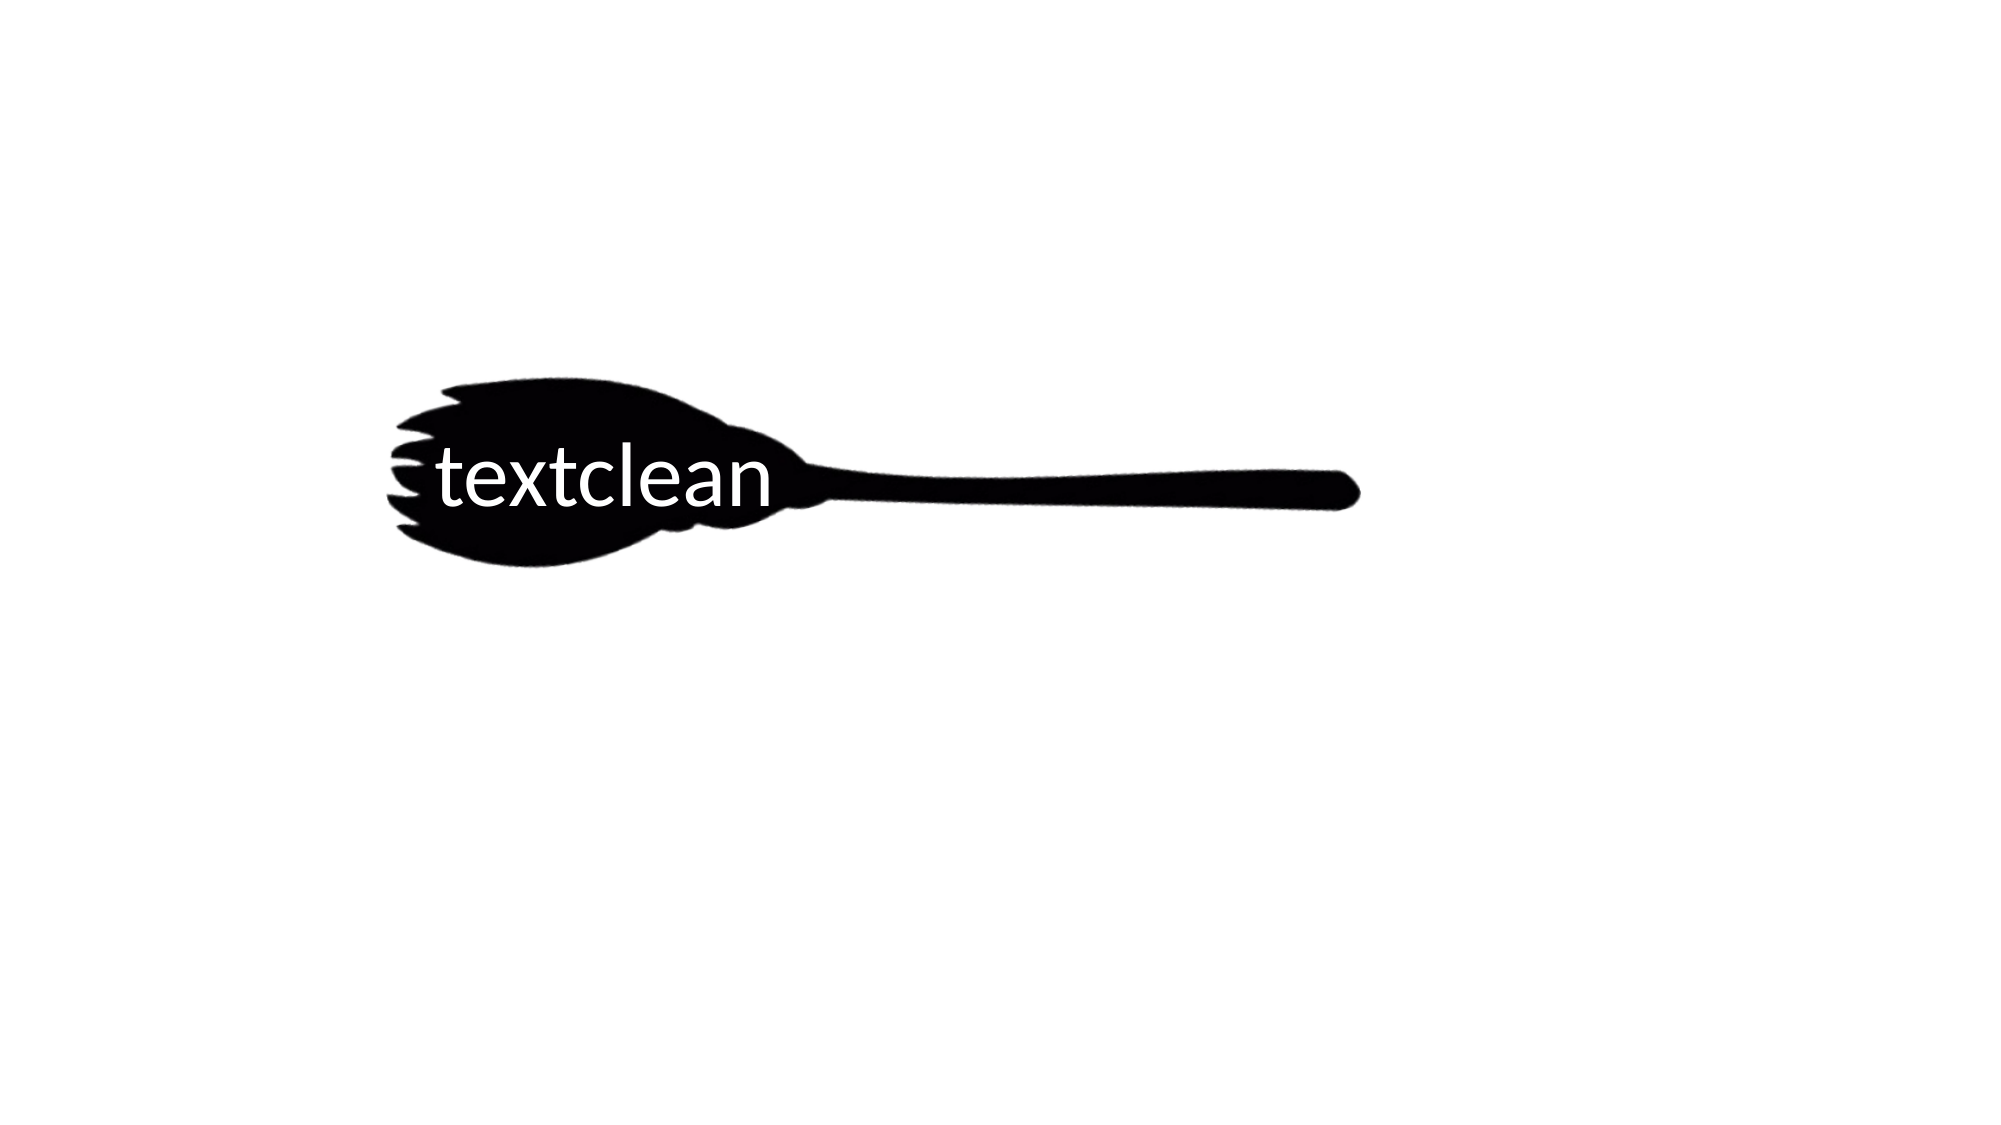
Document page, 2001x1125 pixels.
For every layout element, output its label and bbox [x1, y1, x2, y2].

picture [281, 0, 1446, 1060]
